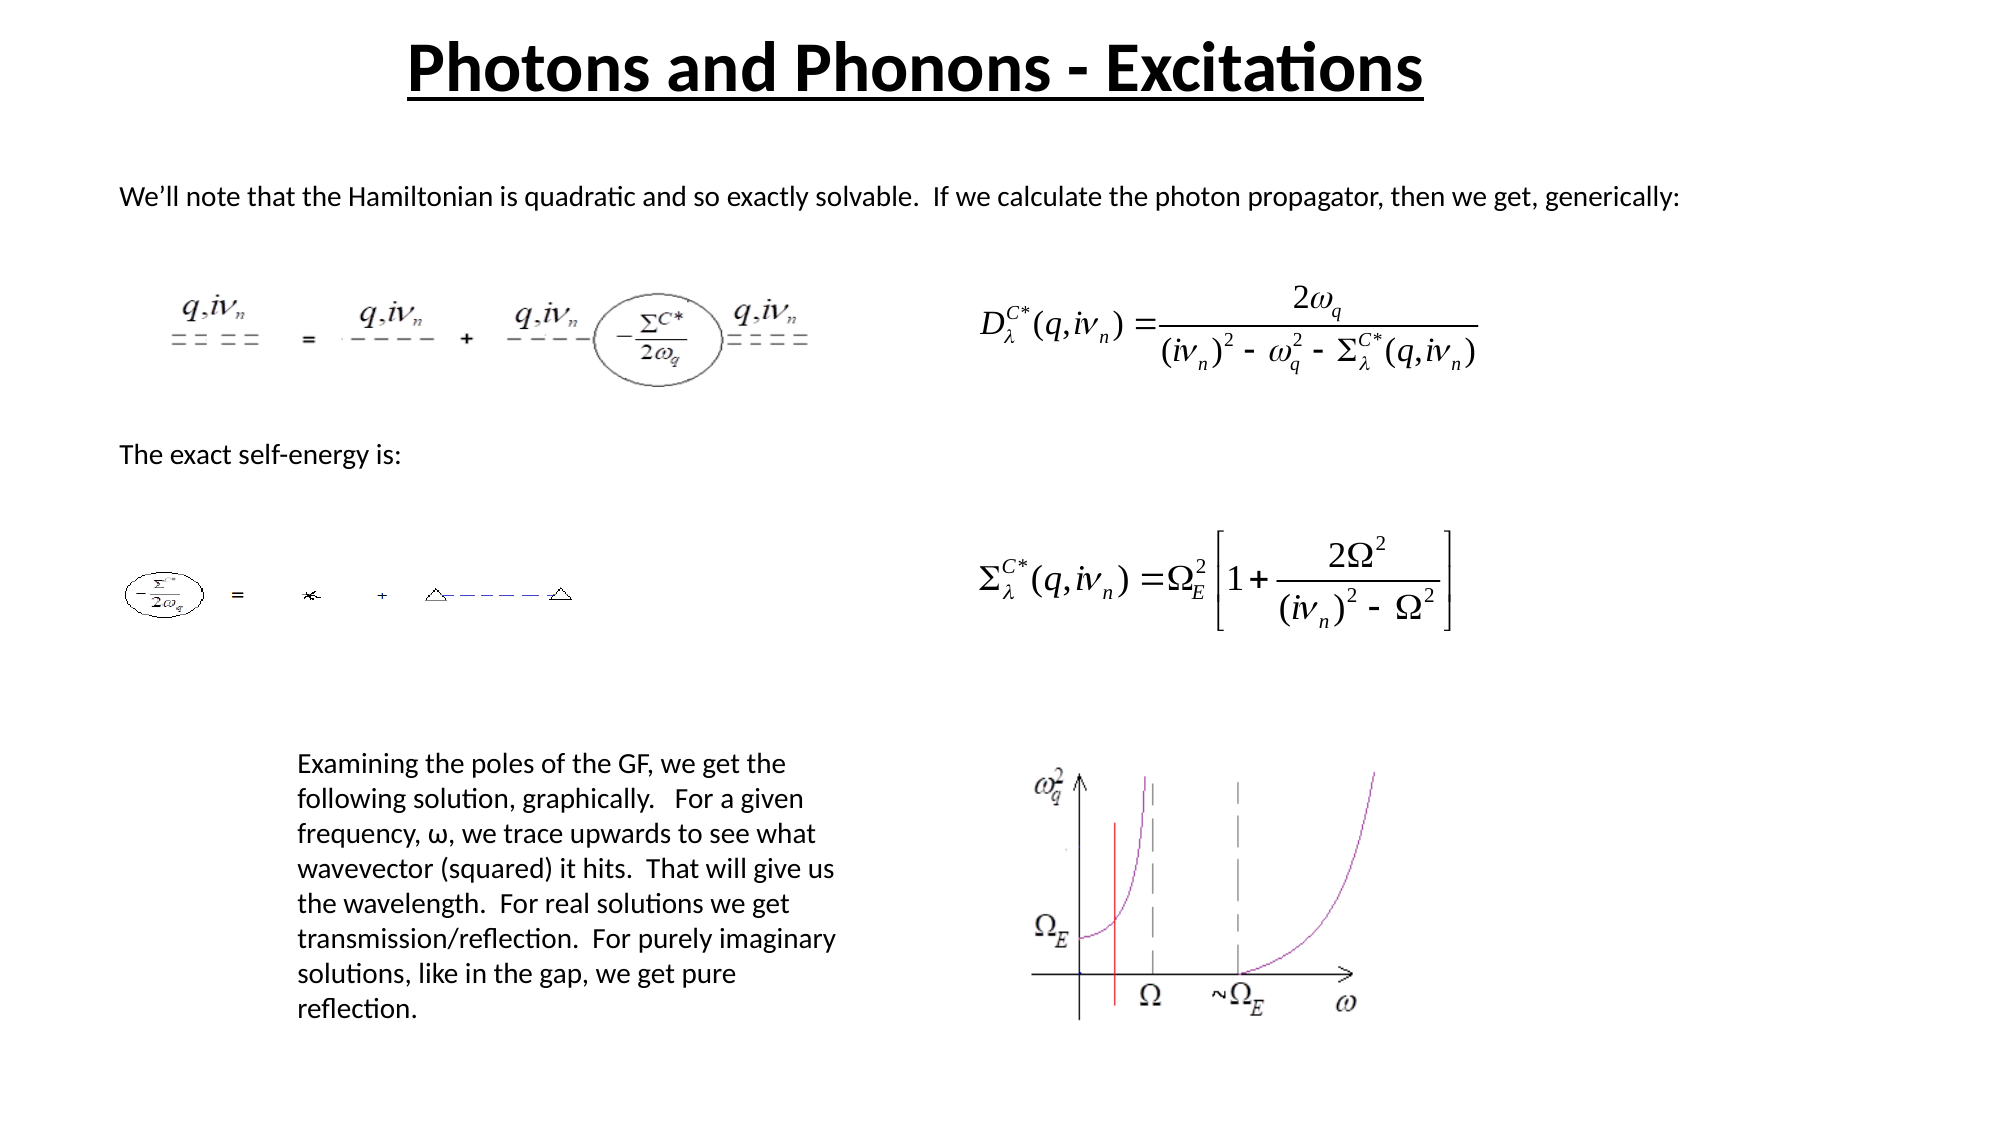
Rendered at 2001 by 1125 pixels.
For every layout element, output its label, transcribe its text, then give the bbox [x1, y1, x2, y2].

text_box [115, 269, 866, 417]
text_box Examining the poles of the GF, we get the following solution, graphically. For a given frequency, ω, we trace upwards to see what wavevector (squared) it hits. That will give us the wavelength. For real solutions we get transmission/reflection. For purely imaginary solutions, like in the gap, we get pure reflection. [282, 737, 879, 1032]
text_box The exact self-energy is: [104, 427, 531, 478]
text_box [115, 522, 845, 647]
title Photons and Phonons - Excitations [339, 22, 1493, 115]
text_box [974, 274, 1493, 383]
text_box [953, 733, 1514, 1103]
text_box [974, 523, 1465, 639]
text_box We’ll note that the Hamiltonian is quadratic and so exactly solvable. If we calculate the photon propagator, then we get, generically: [104, 170, 1752, 220]
